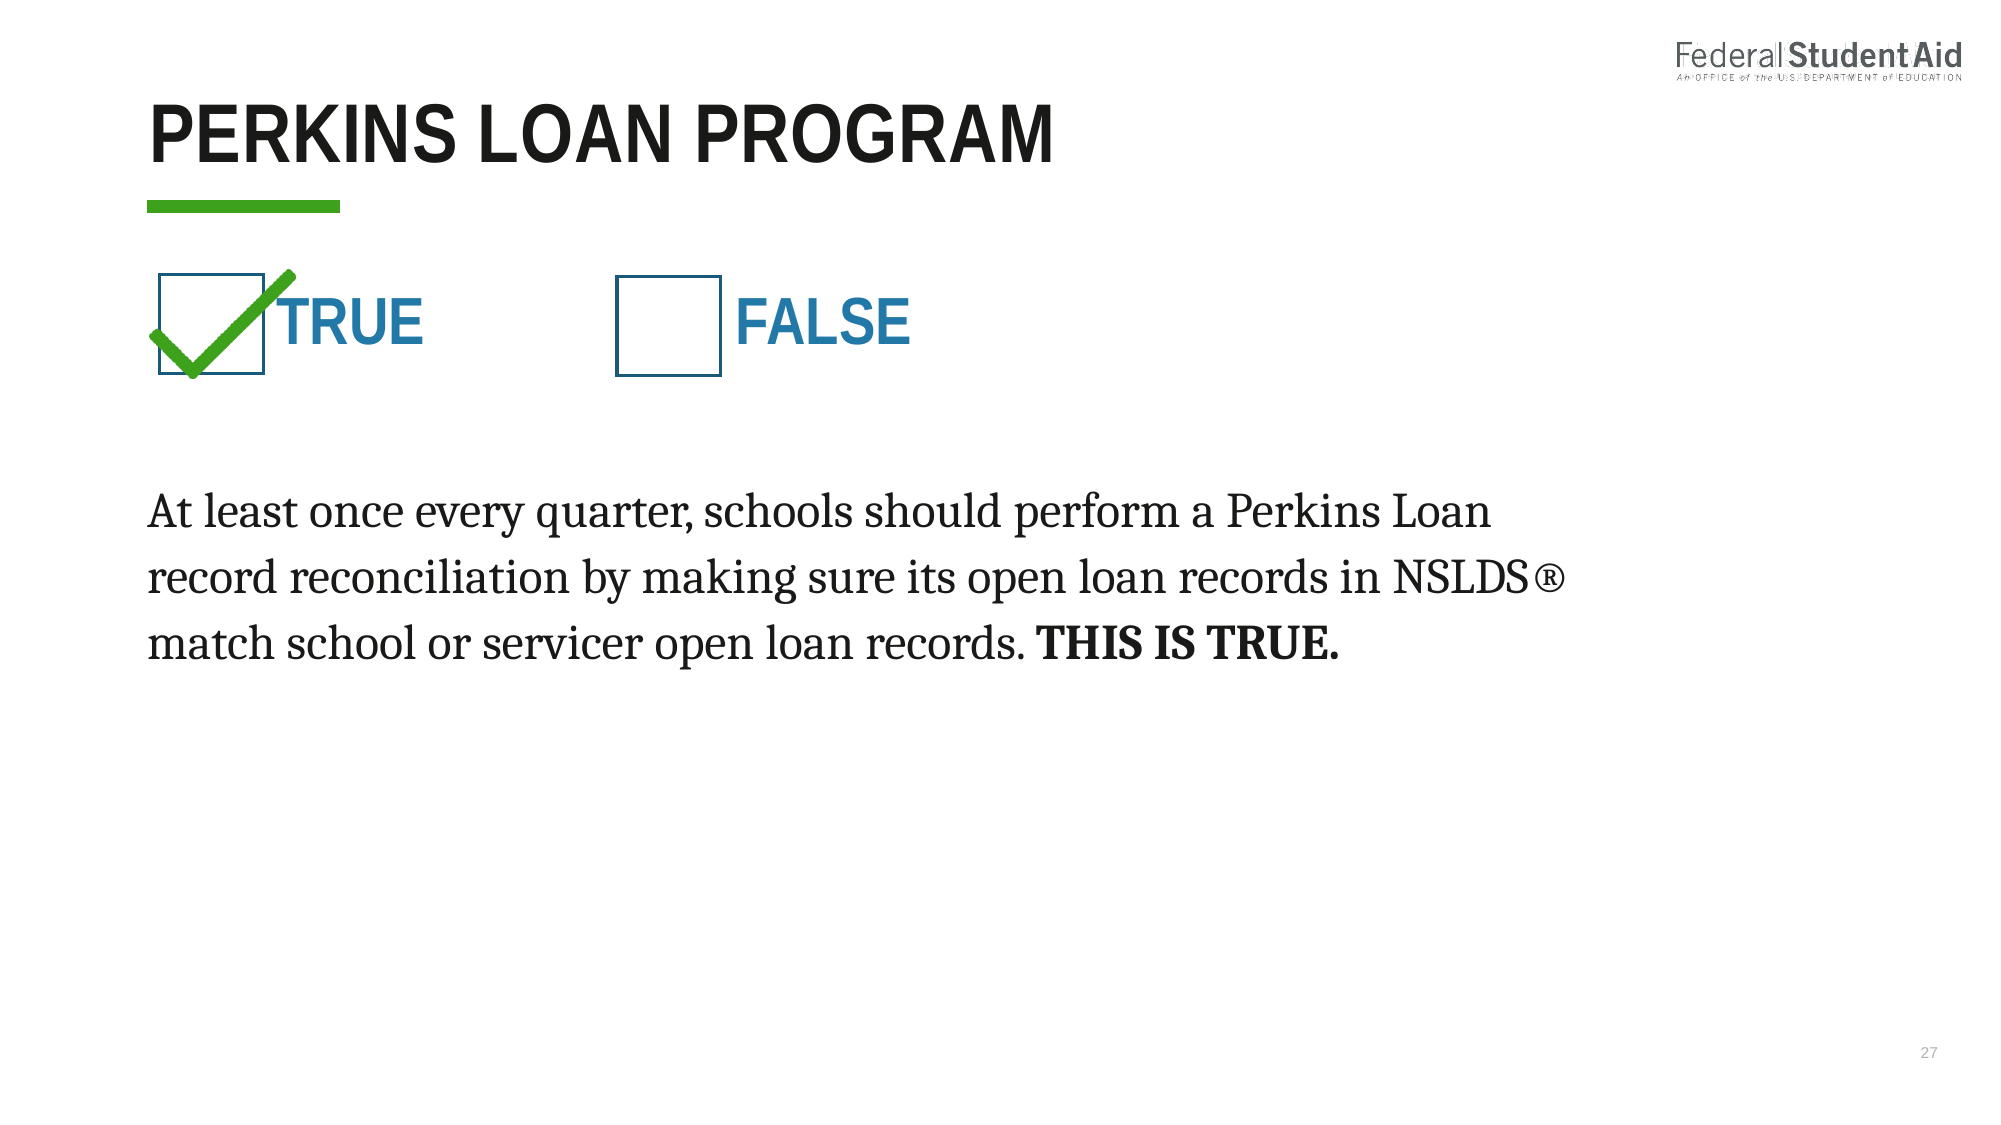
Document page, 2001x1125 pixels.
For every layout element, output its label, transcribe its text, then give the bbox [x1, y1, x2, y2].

slide_number 27 [1920, 1042, 1986, 1094]
picture [1651, 16, 1986, 106]
list True false [149, 287, 932, 387]
title Perkins loan program [149, 57, 1606, 189]
text_box At least once every quarter, schools should perform a Perkins Loan record reconciliation by making sure its open loan records in NSLDS® match school or servicer open loan records. THIS IS TRUE. [147, 463, 1606, 878]
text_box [296, 274, 721, 376]
picture [149, 269, 296, 379]
